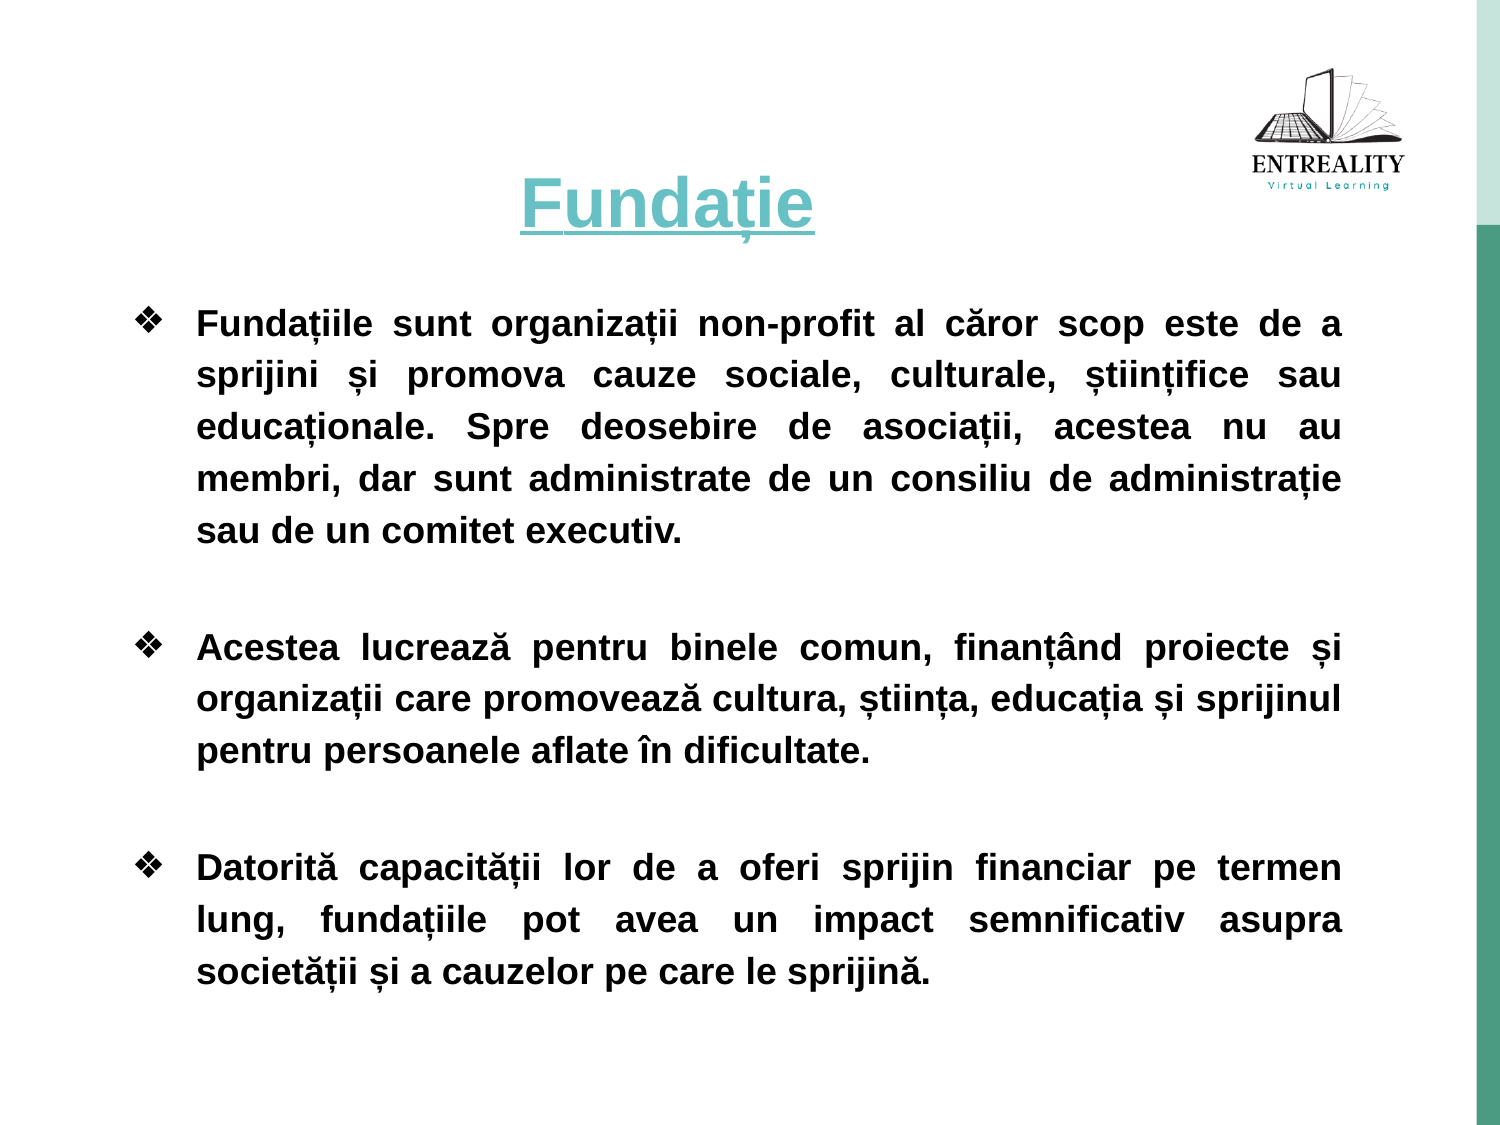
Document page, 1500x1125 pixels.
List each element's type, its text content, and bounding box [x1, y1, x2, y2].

picture [1198, 0, 1458, 259]
list Fundațiile sunt organizații non-profit al căror scop este de a sprijini și promova cauze sociale, culturale, științifice sau educaționale. Spre deosebire de asociații, acestea nu au membri, dar sunt administrate de un consiliu de administrație sau de un comitet executiv. Acestea lucrează pentru binele comun, finanțând proiecte și organizații care promovează cultura, știința, educația și sprijinul pentru persoanele aflate în dificultate. Datorită capacității lor de a oferi sprijin financiar pe termen lung, fundațiile pot avea un impact semnificativ asupra societății și a cauzelor pe care le sprijină. [108, 284, 1359, 1002]
title Fundație [420, 81, 1025, 251]
